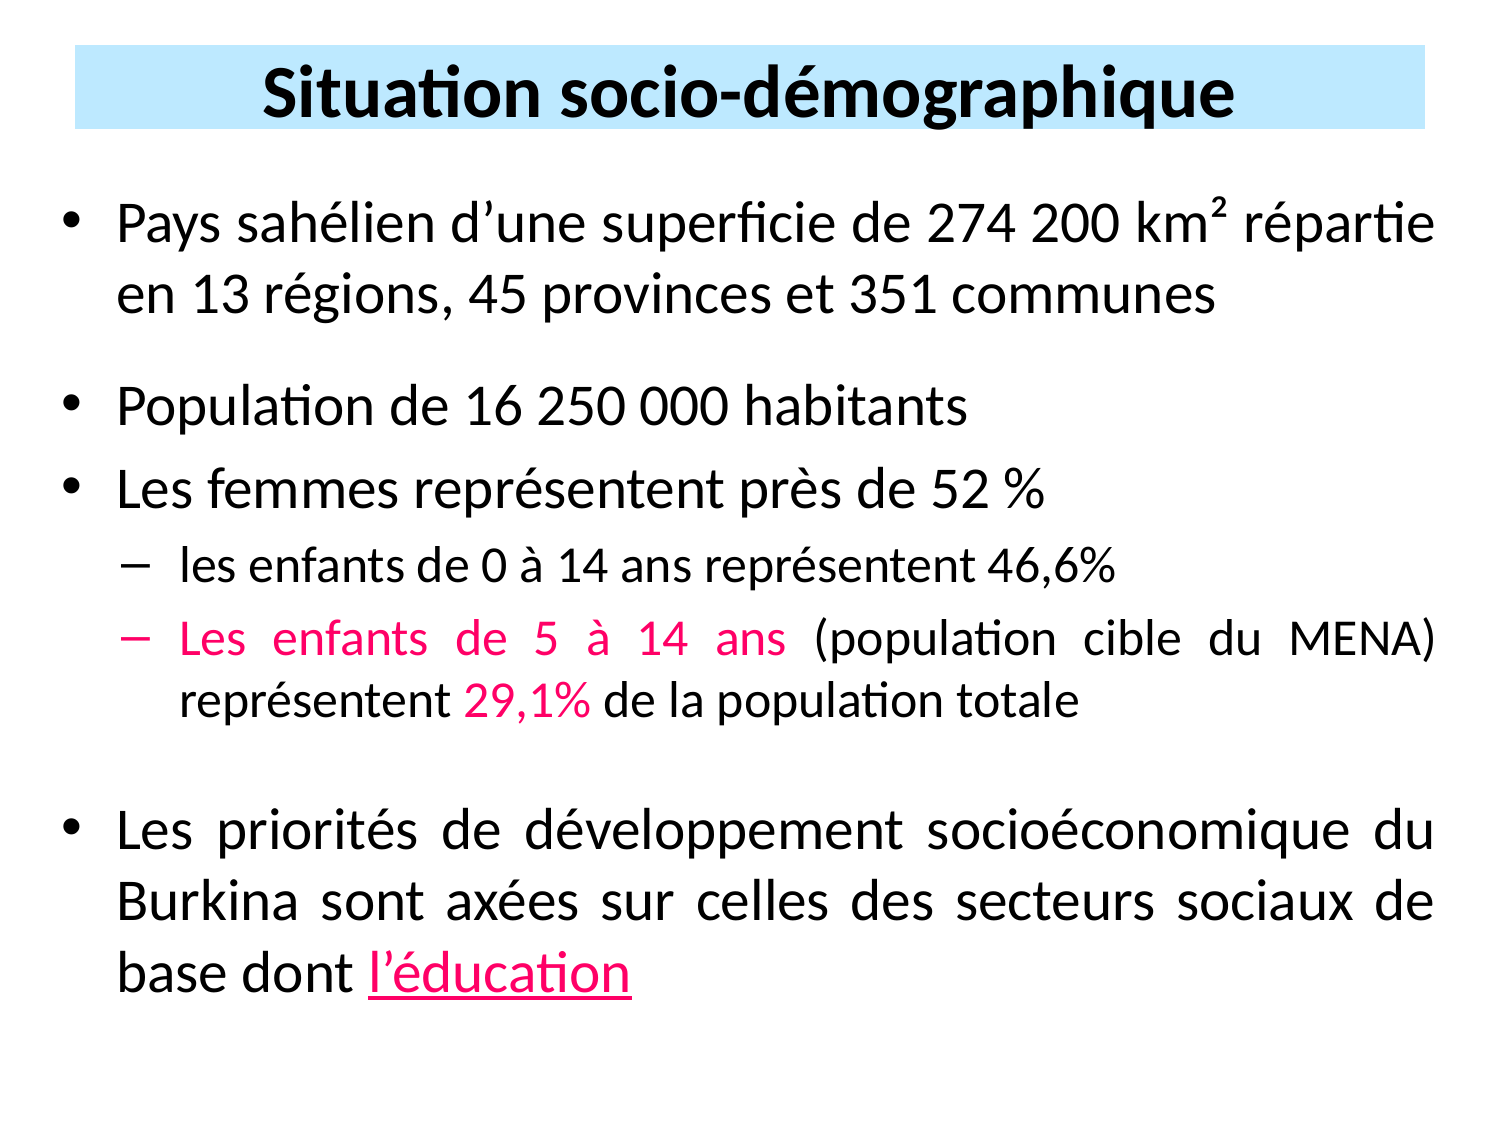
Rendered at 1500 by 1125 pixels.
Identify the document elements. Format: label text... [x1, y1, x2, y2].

title Situation socio-démographique [75, 45, 1425, 129]
list Pays sahélien d’une superficie de 274 200 km² répartie en 13 régions, 45 provinces et 351 communes Population de 16 250 000 habitants Les femmes représentent près de 52 % les enfants de 0 à 14 ans représentent 46,6% Les enfants de 5 à 14 ans (population cible du MENA) représentent 29,1% de la population totale Les priorités de développement socioéconomique du Burkina sont axées sur celles des secteurs sociaux de base dont l’éducation [46, 175, 1454, 1032]
